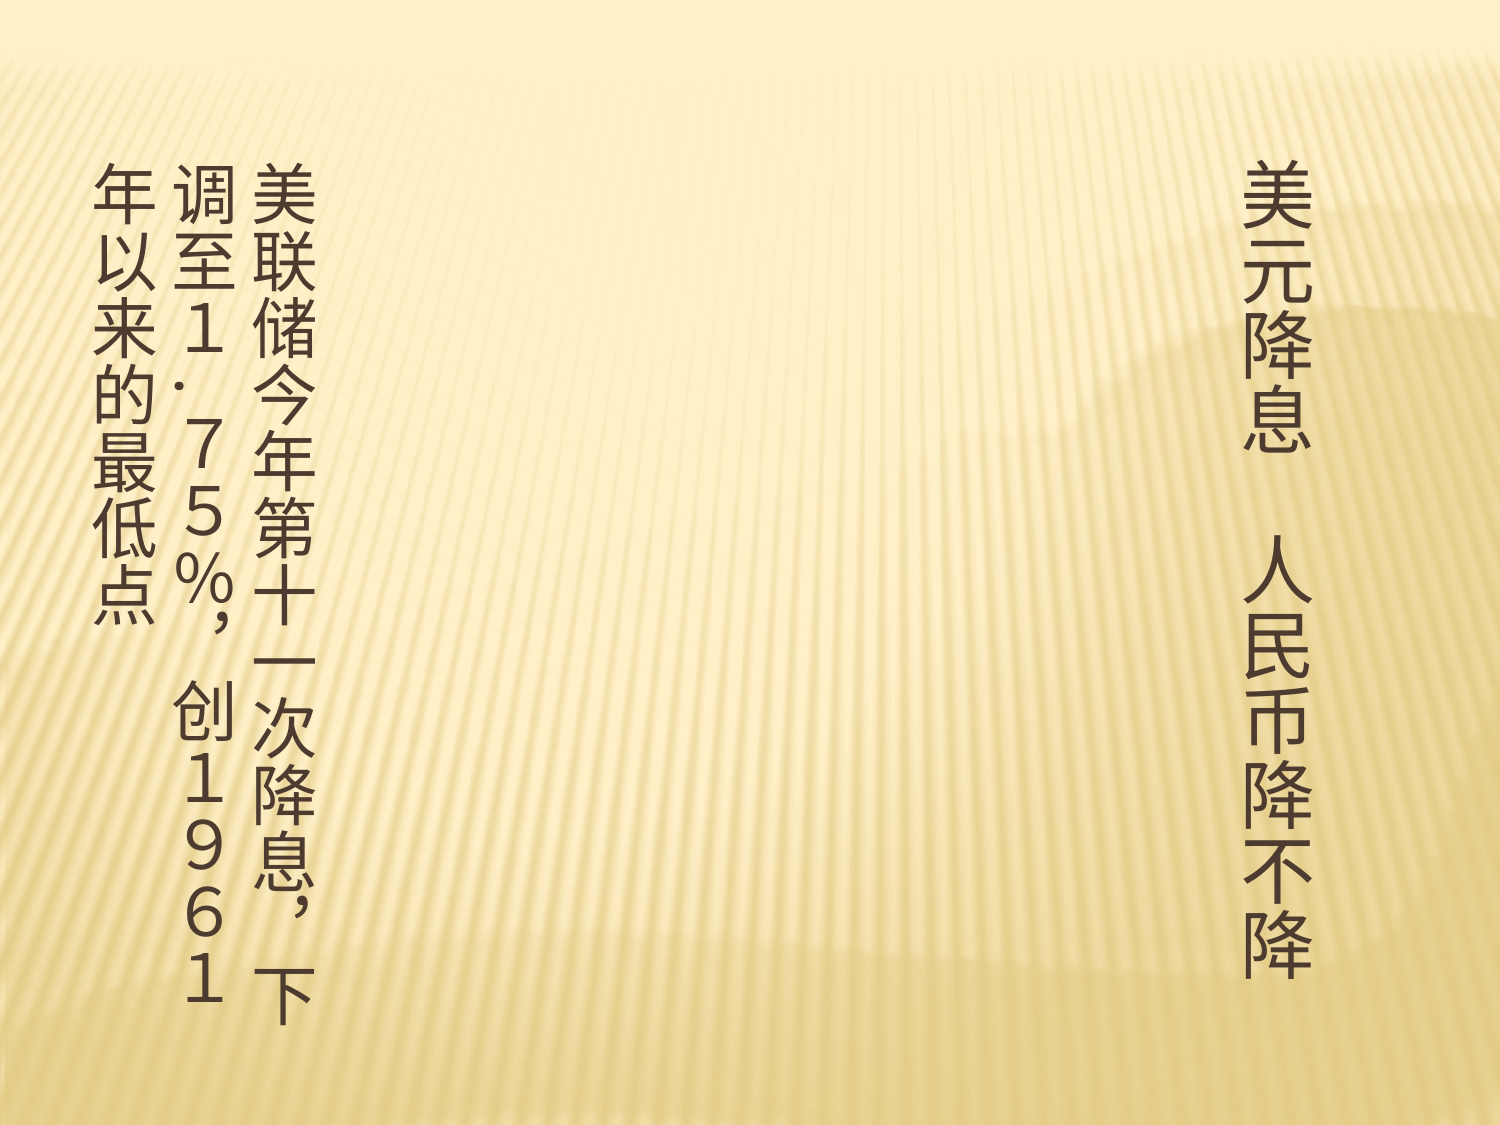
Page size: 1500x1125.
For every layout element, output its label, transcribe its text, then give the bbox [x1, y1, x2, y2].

list 美联储今年第十一次降息，下调至１.７５％，创１９６１年以来的最低点 [75, 90, 1100, 1050]
title 美元降息 人民币降不降 [1125, 90, 1425, 1050]
